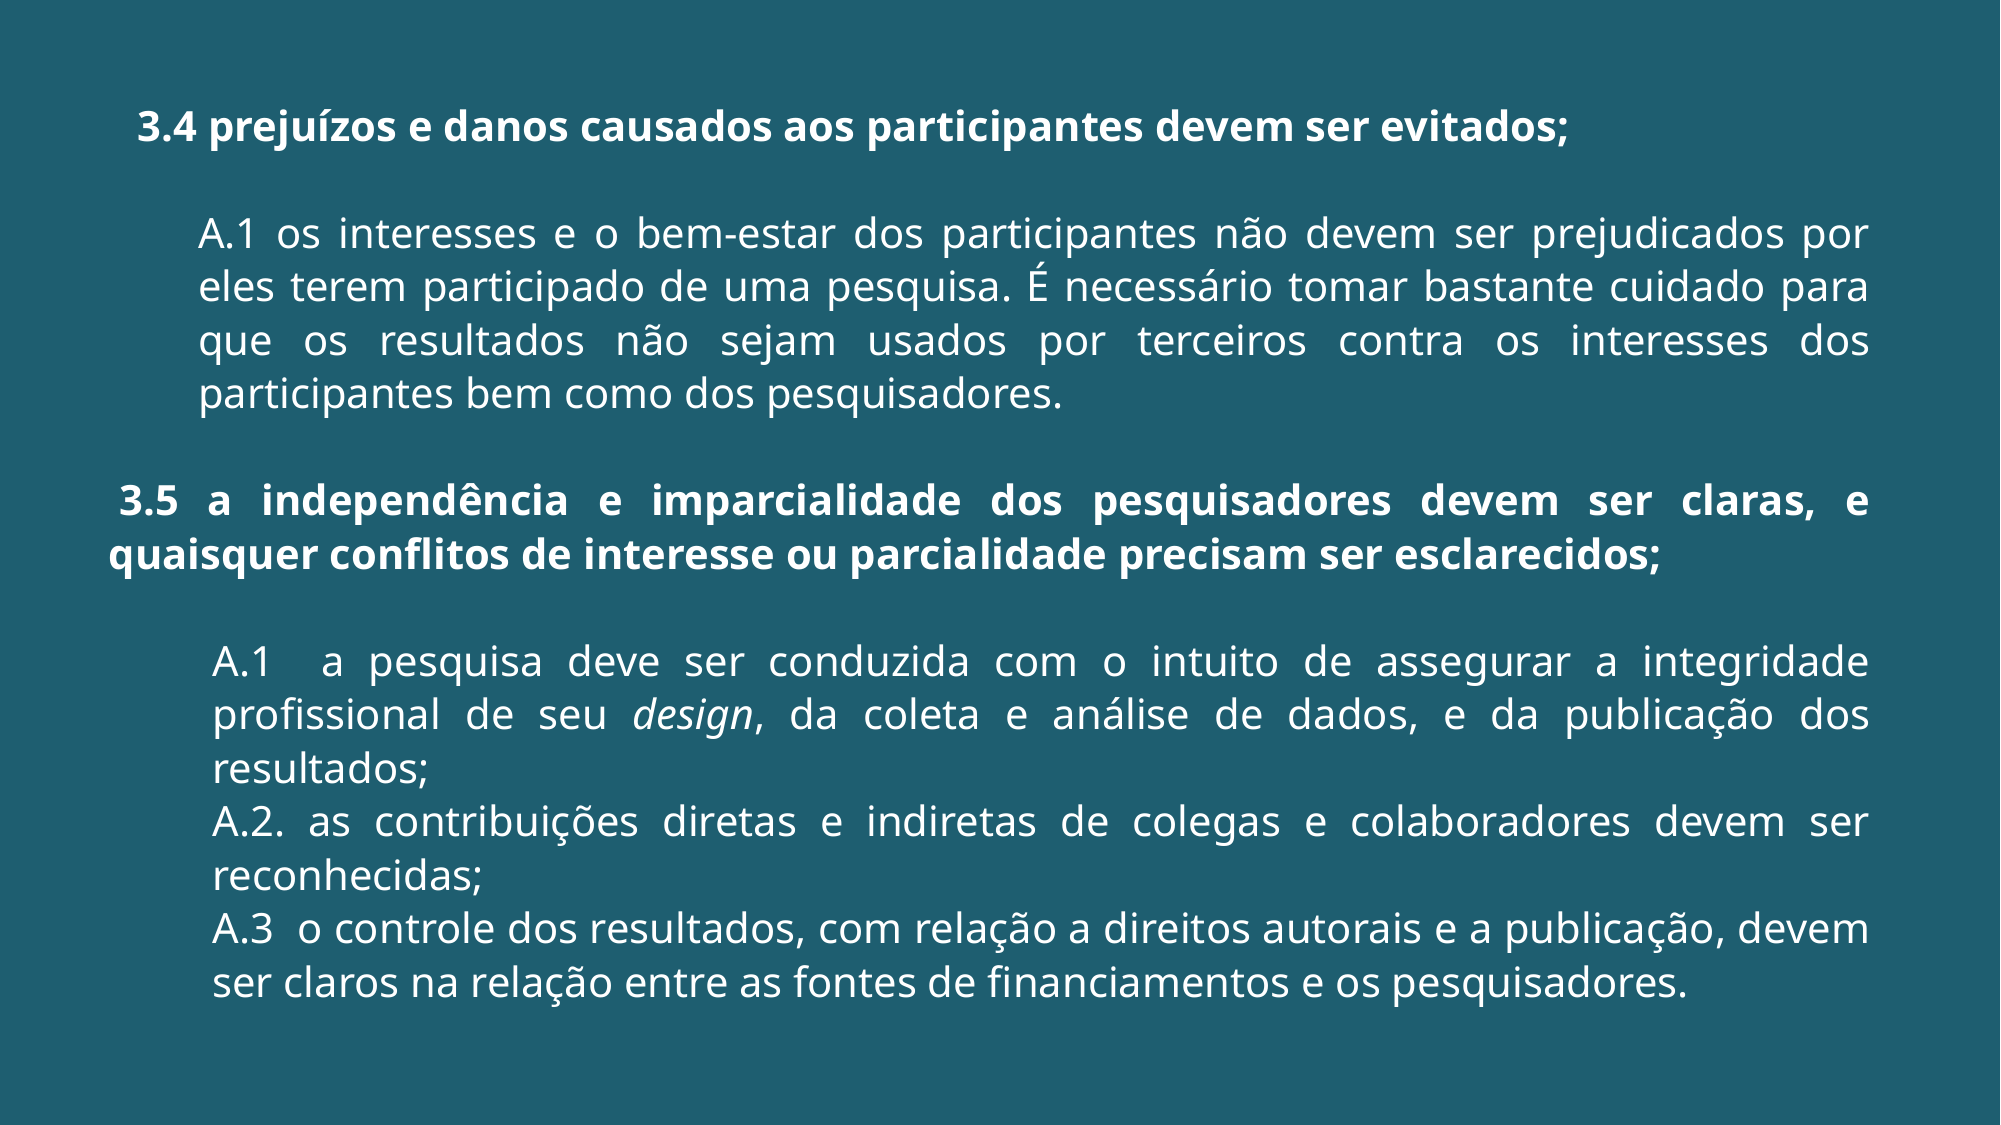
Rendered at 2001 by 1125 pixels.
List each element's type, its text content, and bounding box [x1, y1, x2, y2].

text_box 3.4 prejuízos e danos causados aos participantes devem ser evitados; A.1 os interesses e o bem-estar dos participantes não devem ser prejudicados por eles terem participado de uma pesquisa. É necessário tomar bastante cuidado para que os resultados não sejam usados por terceiros contra os interesses dos participantes bem como dos pesquisadores. 3.5 a independência e imparcialidade dos pesquisadores devem ser claras, e quaisquer conflitos de interesse ou parcialidade precisam ser esclarecidos; A.1 a pesquisa deve ser conduzida com o intuito de assegurar a integridade profissional de seu design, da coleta e análise de dados, e da publicação dos resultados; A.2. as contribuições diretas e indiretas de colegas e colaboradores devem ser reconhecidas; A.3 o controle dos resultados, com relação a direitos autorais e a publicação, devem ser claros na relação entre as fontes de financiamentos e os pesquisadores. [50, 88, 1886, 1125]
